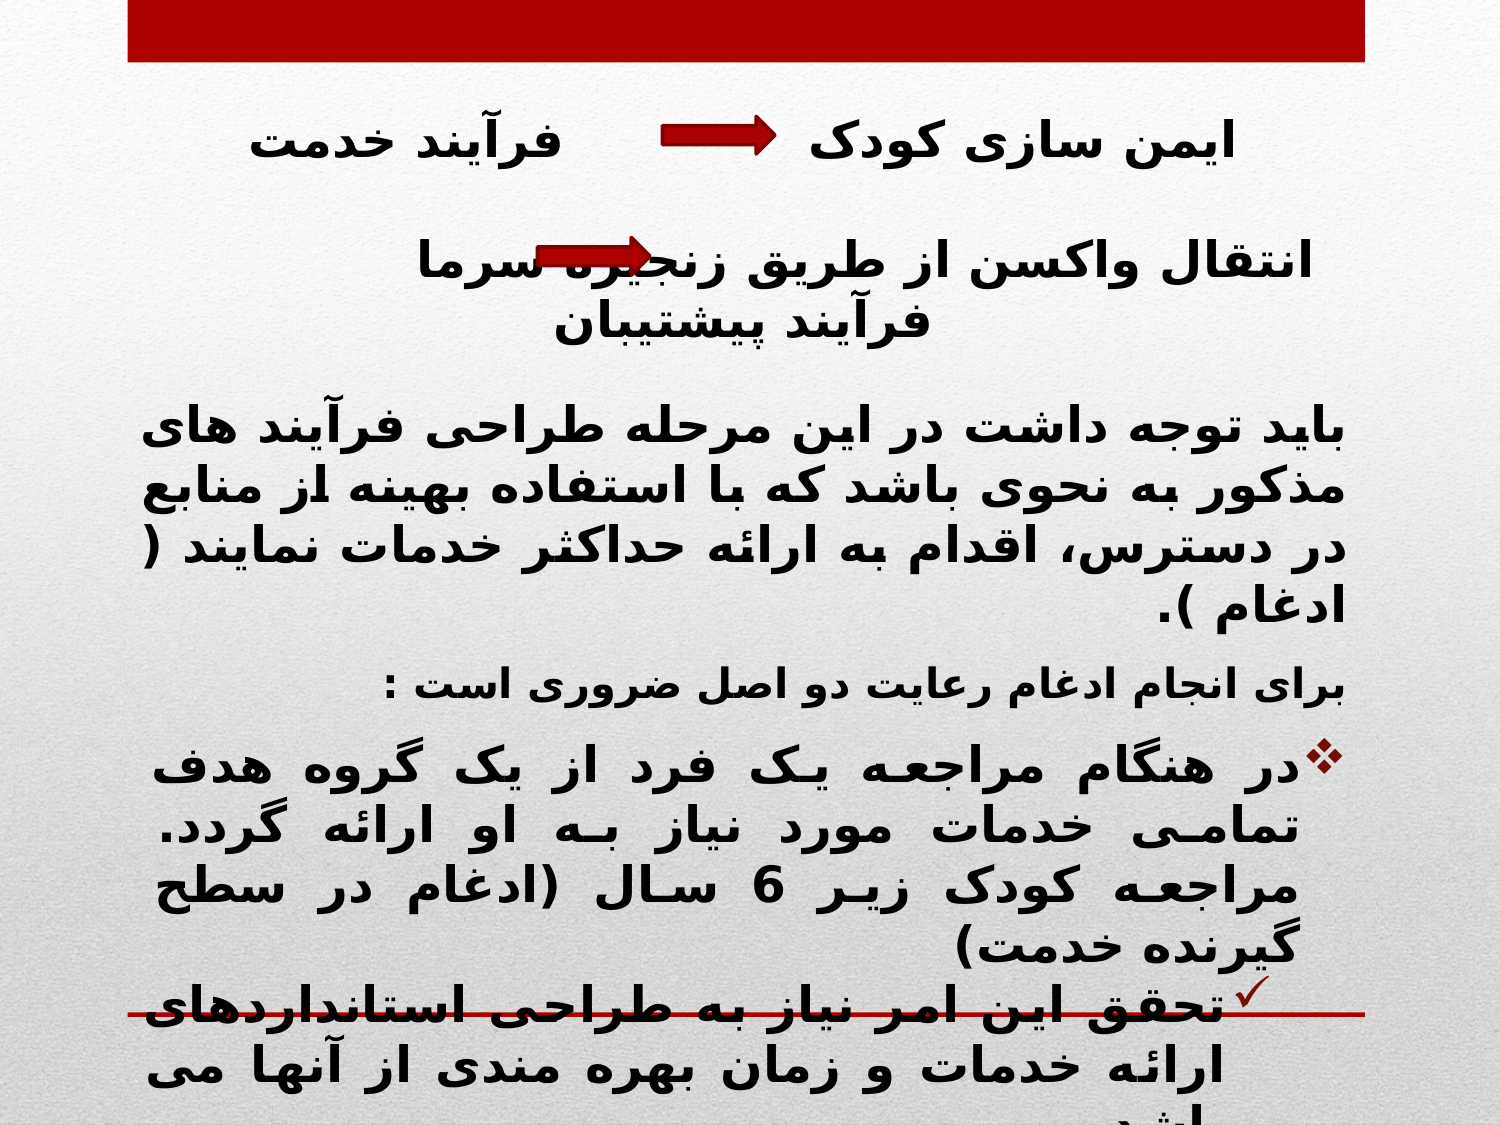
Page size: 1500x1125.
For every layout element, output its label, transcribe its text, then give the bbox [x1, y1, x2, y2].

text_box [535, 235, 652, 277]
text_box ایمن سازی کودک فرآیند خدمت انتقال واکسن از طریق زنجیره سرما فرآیند پیشتیبان باید توجه داشت در این مرحله طراحی فرآیند های مذکور به نحوی باشد که با استفاده بهینه از منابع در دسترس، اقدام به ارائه حداکثر خدمات نمایند ( ادغام ). برای انجام ادغام رعایت دو اصل ضروری است : در هنگام مراجعه یک فرد از یک گروه هدف تمامی خدمات مورد نیاز به او ارائه گردد. مراجعه کودک زیر 6 سال (ادغام در سطح گیرنده خدمت) تحقق این امر نیاز به طراحی استانداردهای ارائه خدمات و زمان بهره مندی از آنها می باشد. [125, 99, 1363, 1125]
text_box [660, 114, 777, 156]
